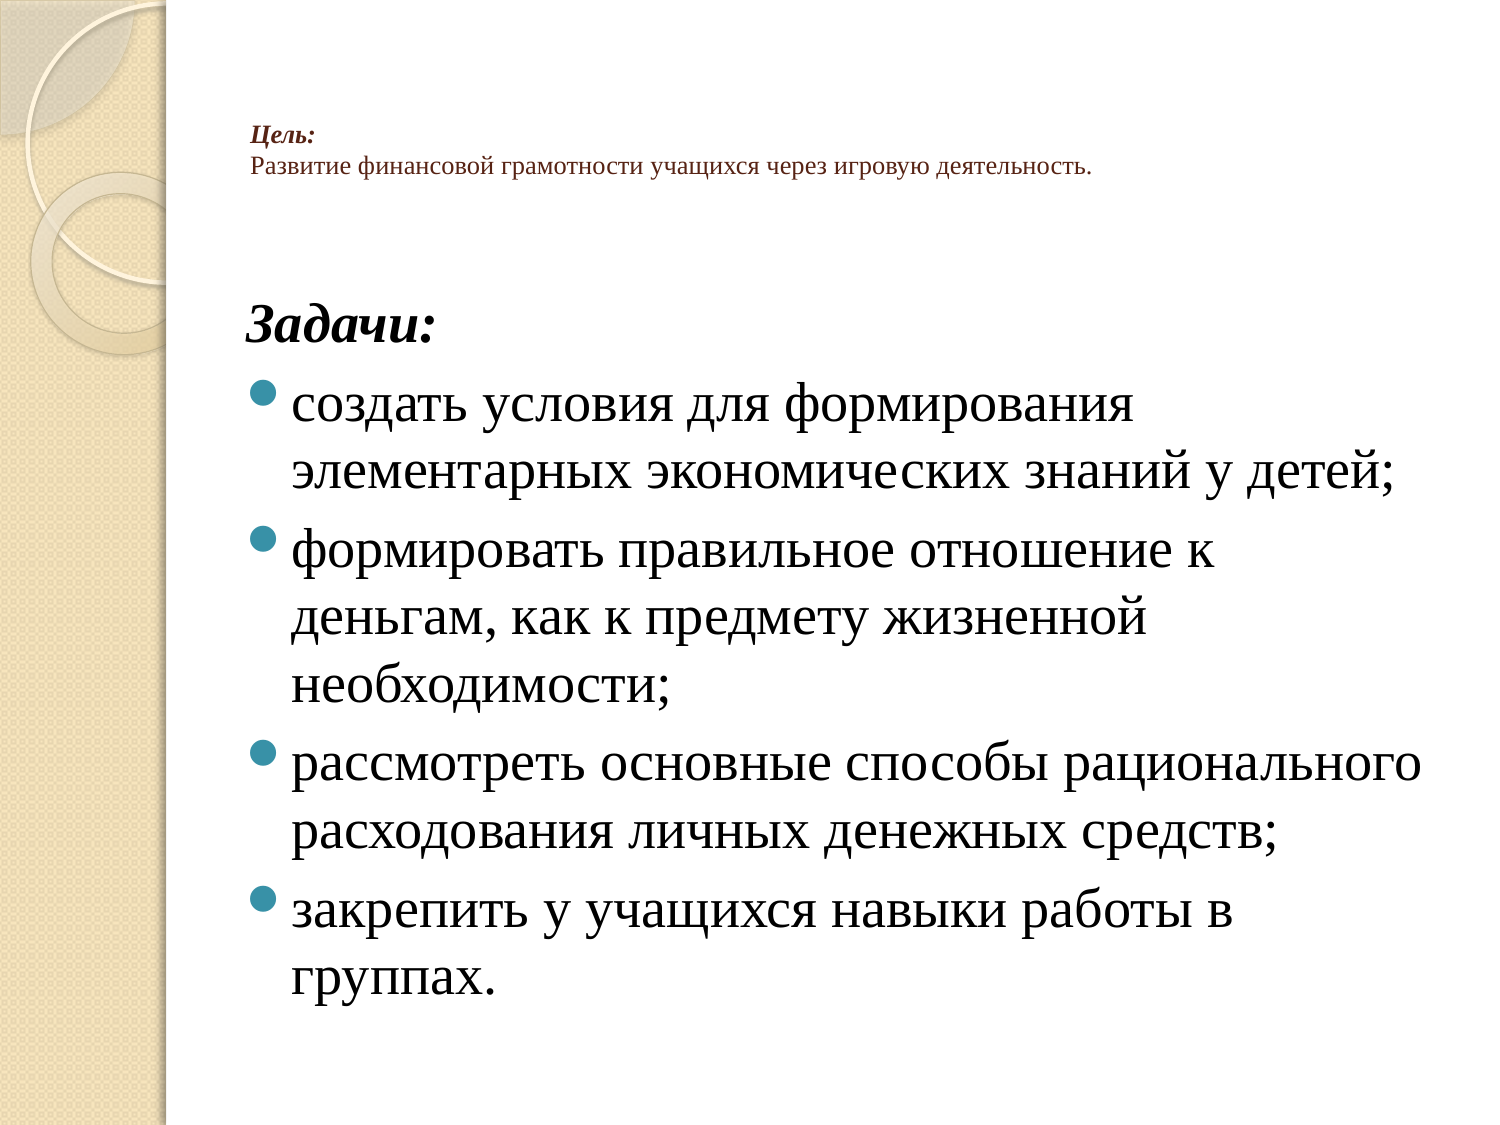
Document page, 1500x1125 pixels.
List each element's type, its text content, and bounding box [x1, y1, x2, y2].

title Цель: Развитие финансовой грамотности учащихся через игровую деятельность. [235, 45, 1466, 233]
list Задачи: создать условия для формирования элементарных экономических знаний у детей; формировать правильное отношение к деньгам, как к предмету жизненной необходимости; рассмотреть основные способы рационального расходования личных денежных средств; закрепить у учащихся навыки работы в группах. [218, 278, 1449, 1067]
